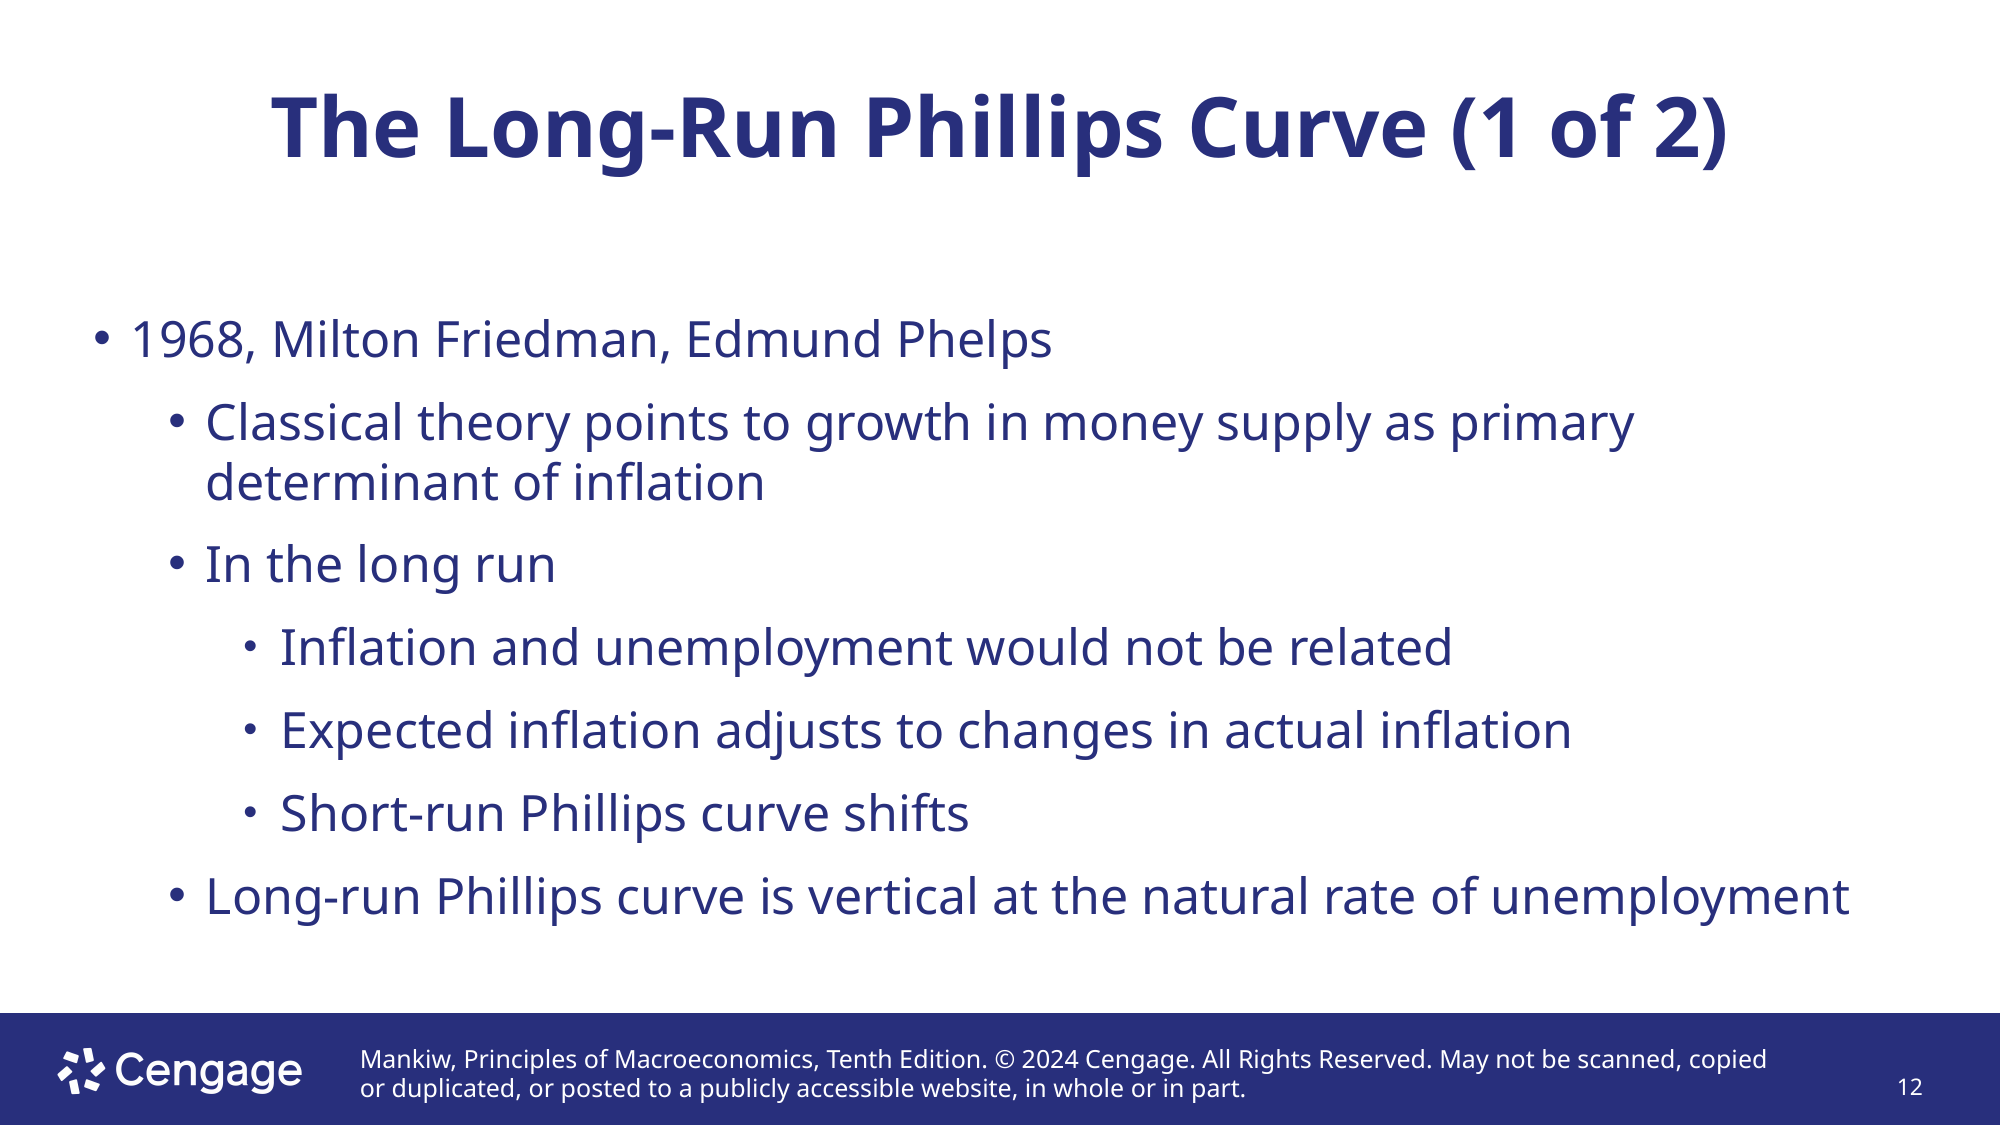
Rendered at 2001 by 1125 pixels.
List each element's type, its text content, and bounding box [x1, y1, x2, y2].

picture [30, 1020, 329, 1122]
list 1968, Milton Friedman, Edmund Phelps Classical theory points to growth in money supply as primary determinant of inflation In the long run Inflation and unemployment would not be related Expected inflation adjusts to changes in actual inflation Short-run Phillips curve shifts Long-run Phillips curve is vertical at the natural rate of unemployment [78, 299, 1923, 1014]
title The Long-Run Phillips Curve (1 of 2) [78, 77, 1923, 278]
